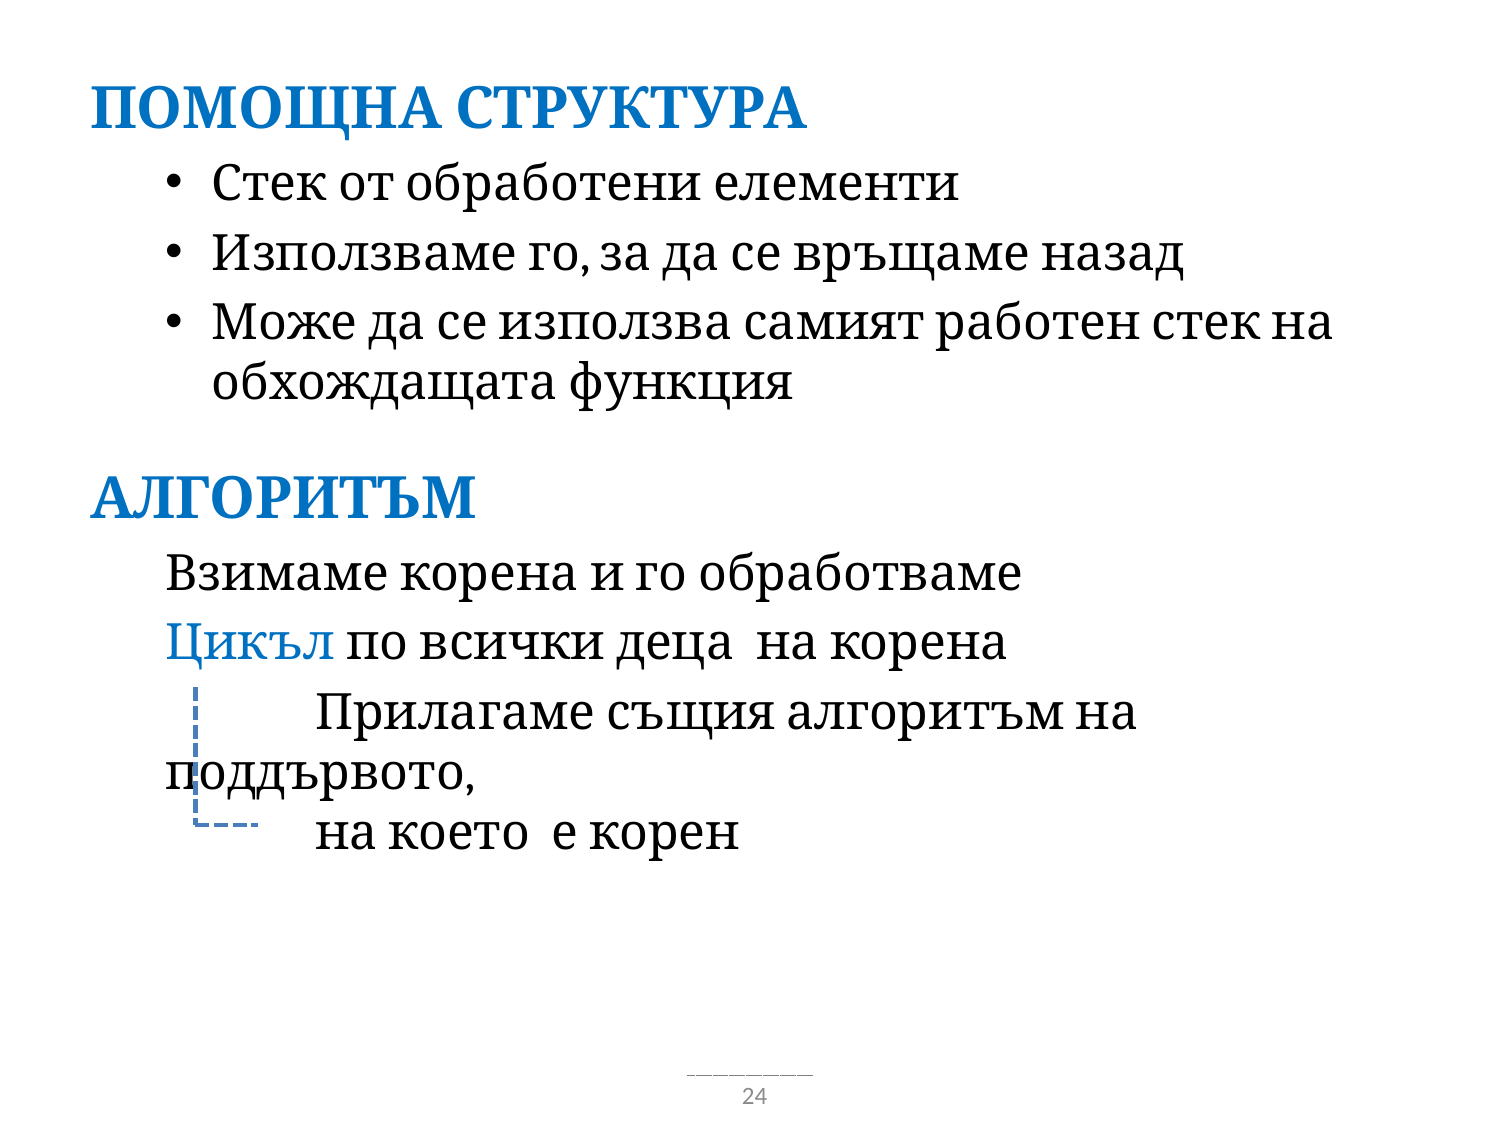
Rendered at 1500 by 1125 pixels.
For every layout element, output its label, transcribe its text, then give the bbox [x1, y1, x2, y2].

slide_number 24 [579, 1065, 930, 1125]
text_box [194, 687, 258, 826]
